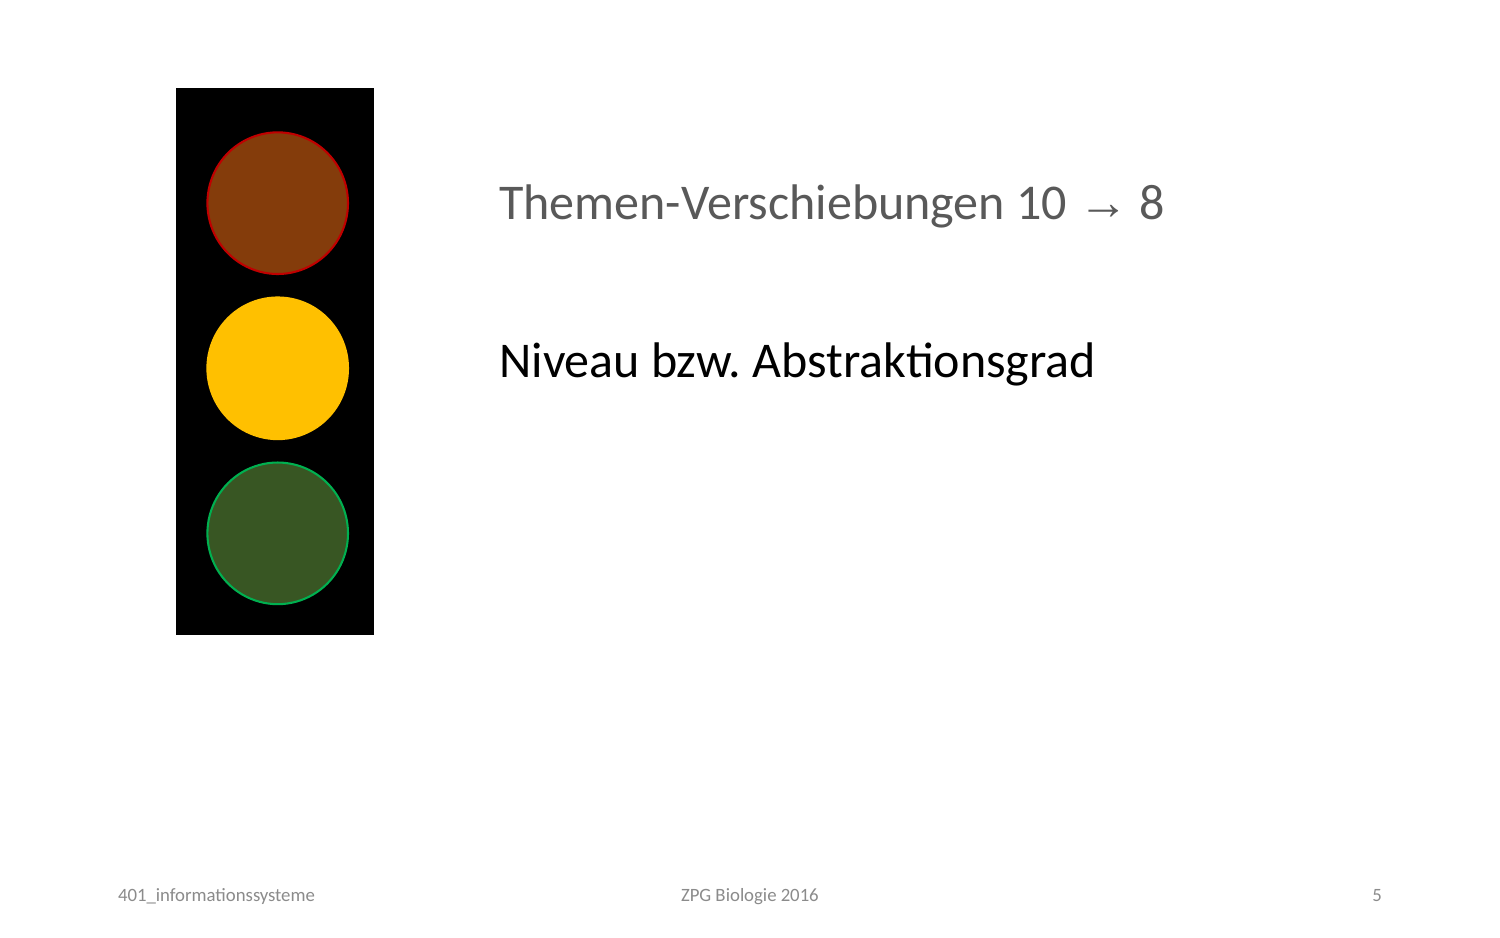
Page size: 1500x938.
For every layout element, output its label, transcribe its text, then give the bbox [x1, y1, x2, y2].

footer ZPG Biologie 2016 [496, 868, 1004, 919]
slide_number 5 [1059, 868, 1397, 919]
title Themen-Verschiebungen 10 → 8 [484, 112, 1430, 270]
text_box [177, 88, 373, 635]
text_box Niveau bzw. Abstraktionsgrad [484, 270, 1430, 452]
slide_number 401_informationssysteme [103, 868, 441, 919]
